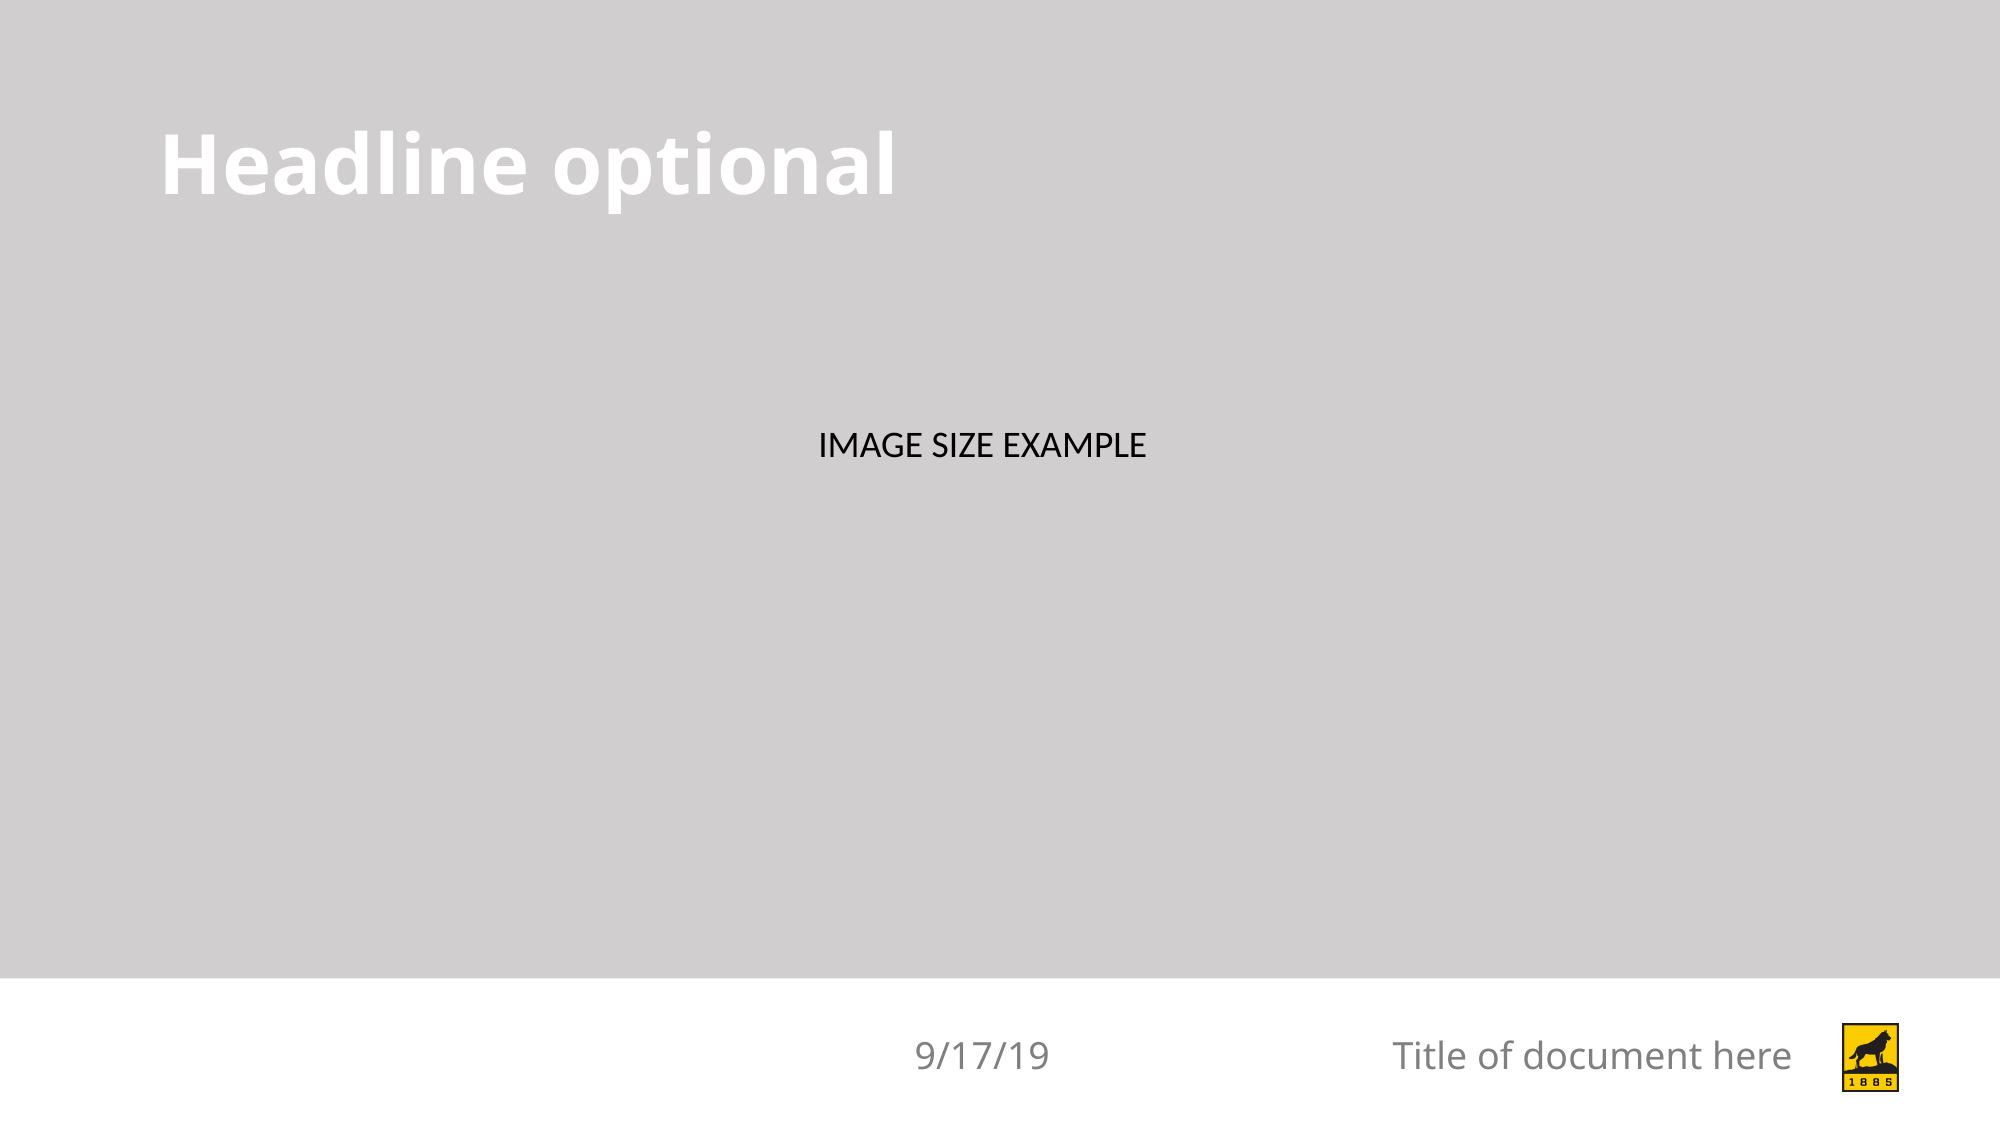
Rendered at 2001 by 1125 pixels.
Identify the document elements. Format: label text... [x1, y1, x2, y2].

picture [1842, 1023, 1899, 1092]
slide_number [757, 1024, 1208, 1085]
slide_number Title of document here [1357, 1024, 1808, 1085]
text_box IMAGE SIZE EXAMPLE [803, 412, 1163, 473]
text_box [0, 0, 2000, 979]
title Headline optional [143, 100, 1821, 221]
